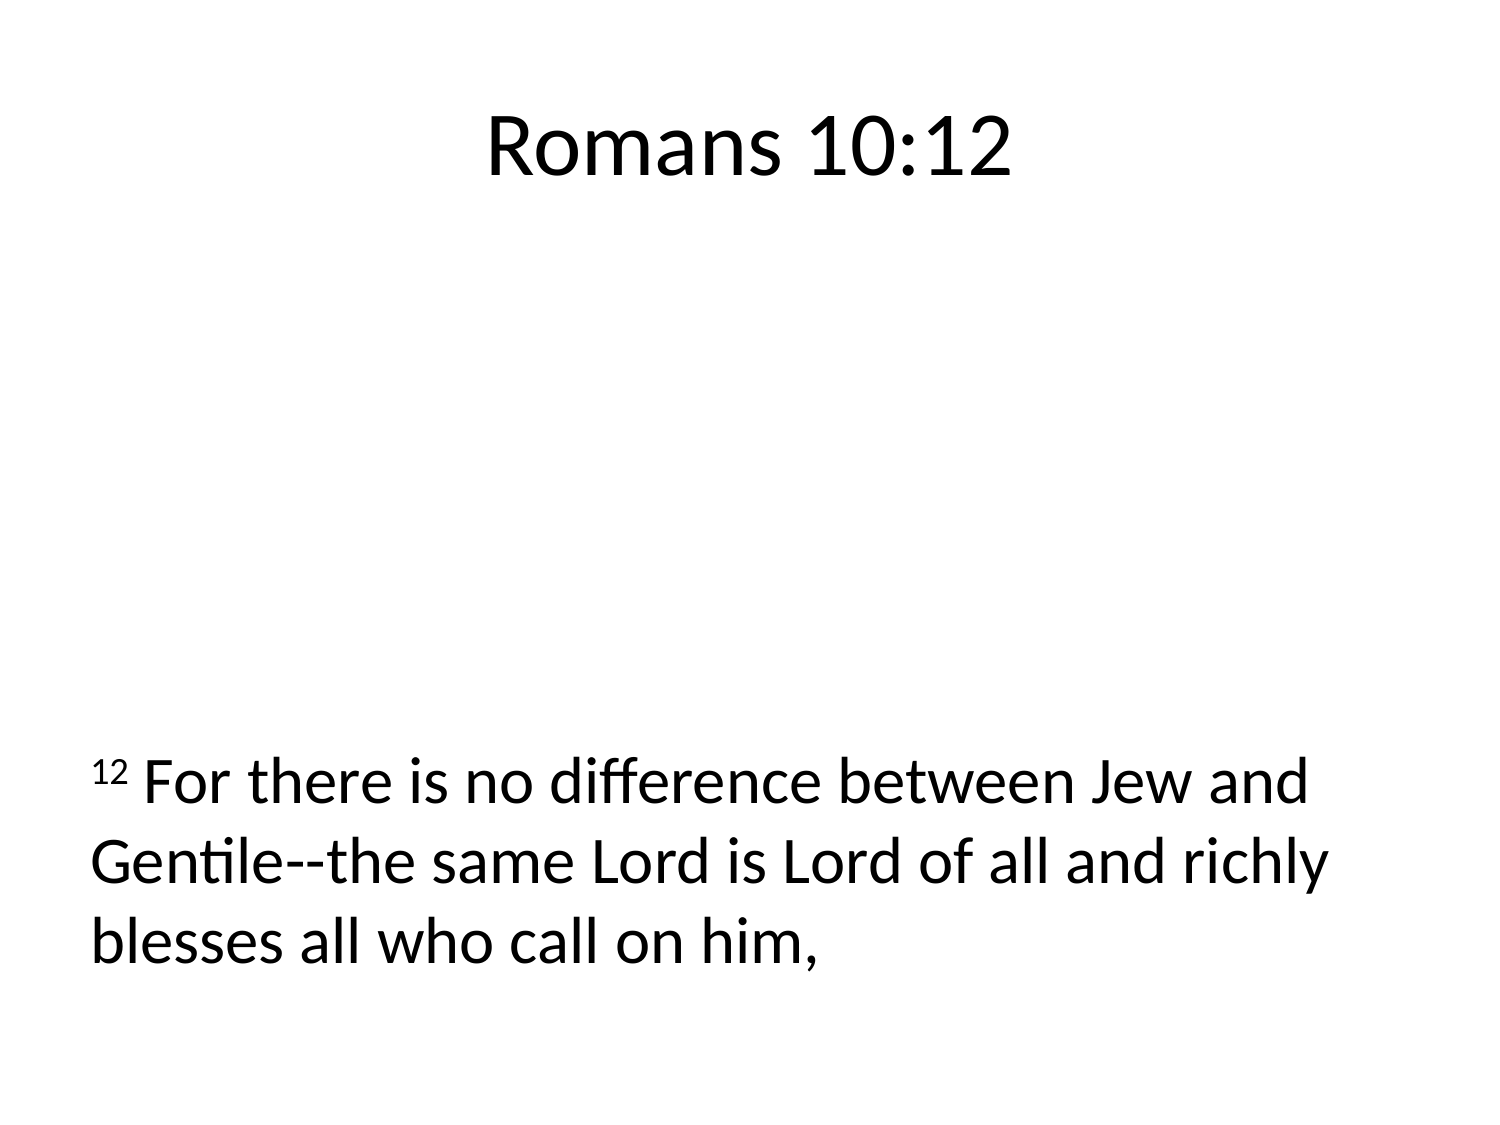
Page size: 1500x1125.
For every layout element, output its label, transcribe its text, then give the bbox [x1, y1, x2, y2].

list 12 For there is no difference between Jew and Gentile--the same Lord is Lord of all and richly blesses all who call on him, [75, 262, 1425, 1005]
title Romans 10:12 [75, 45, 1425, 233]
